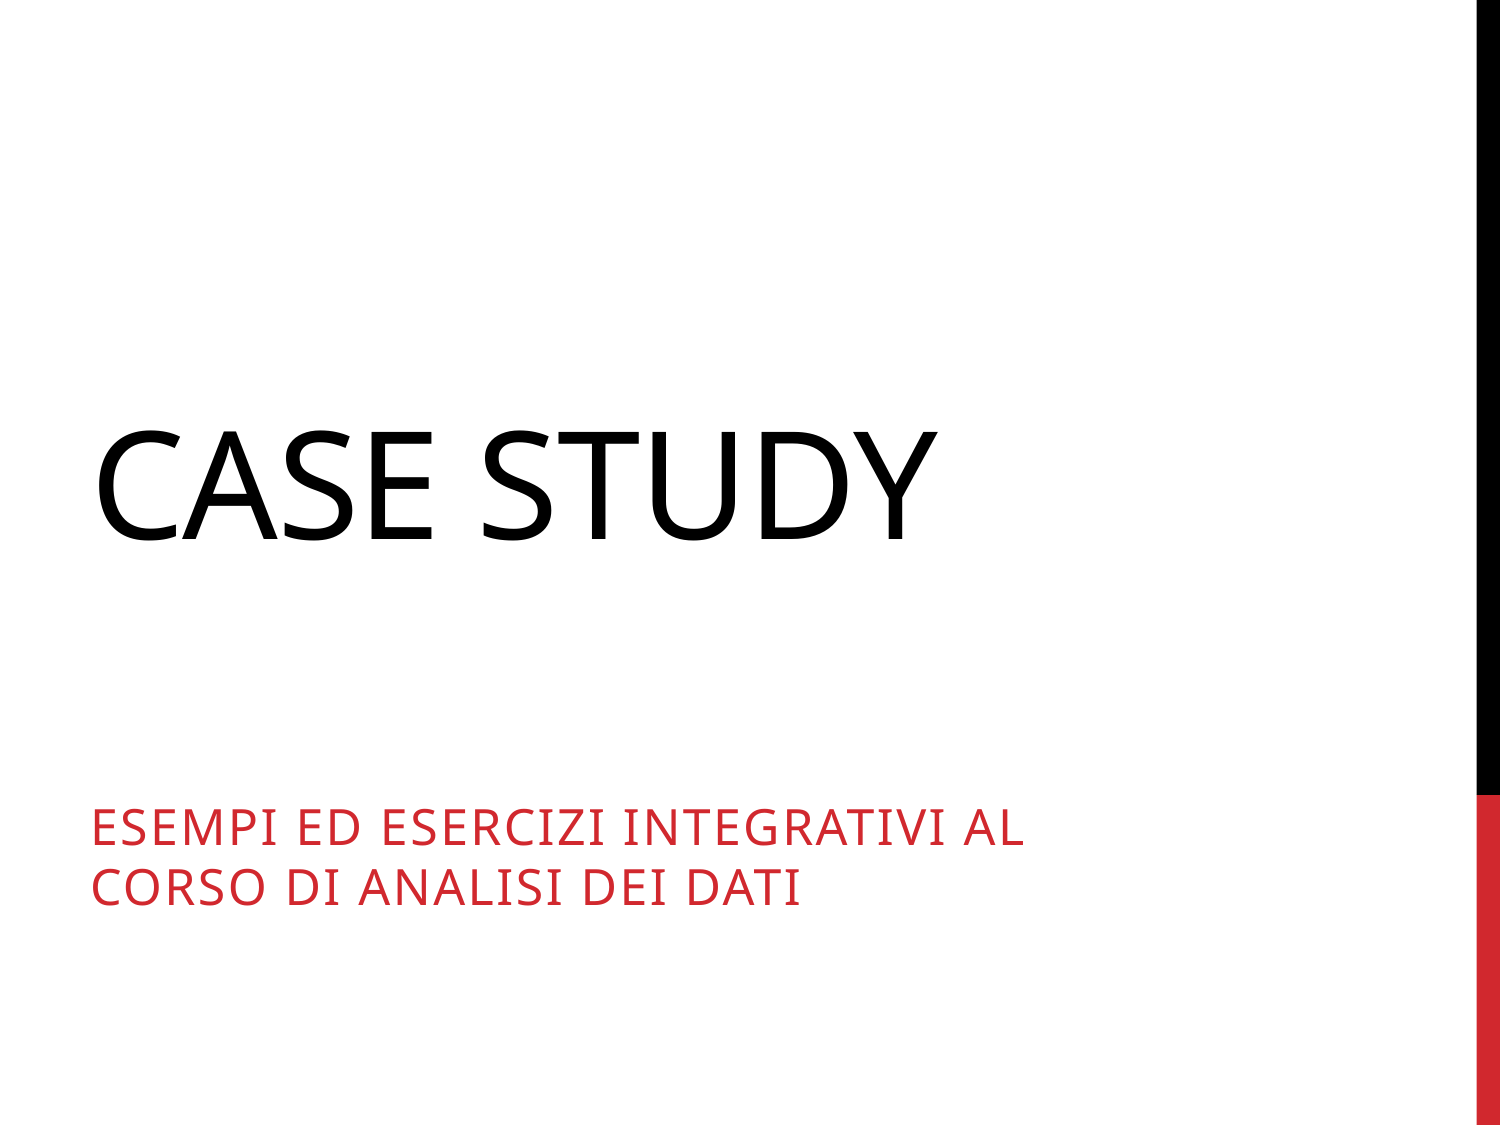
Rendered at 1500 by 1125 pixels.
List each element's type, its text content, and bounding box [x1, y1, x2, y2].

title Case Study [75, 37, 1350, 788]
subtitle Esempi ed esercizi integrativi al corso di analisi dei dati [75, 787, 1200, 938]
